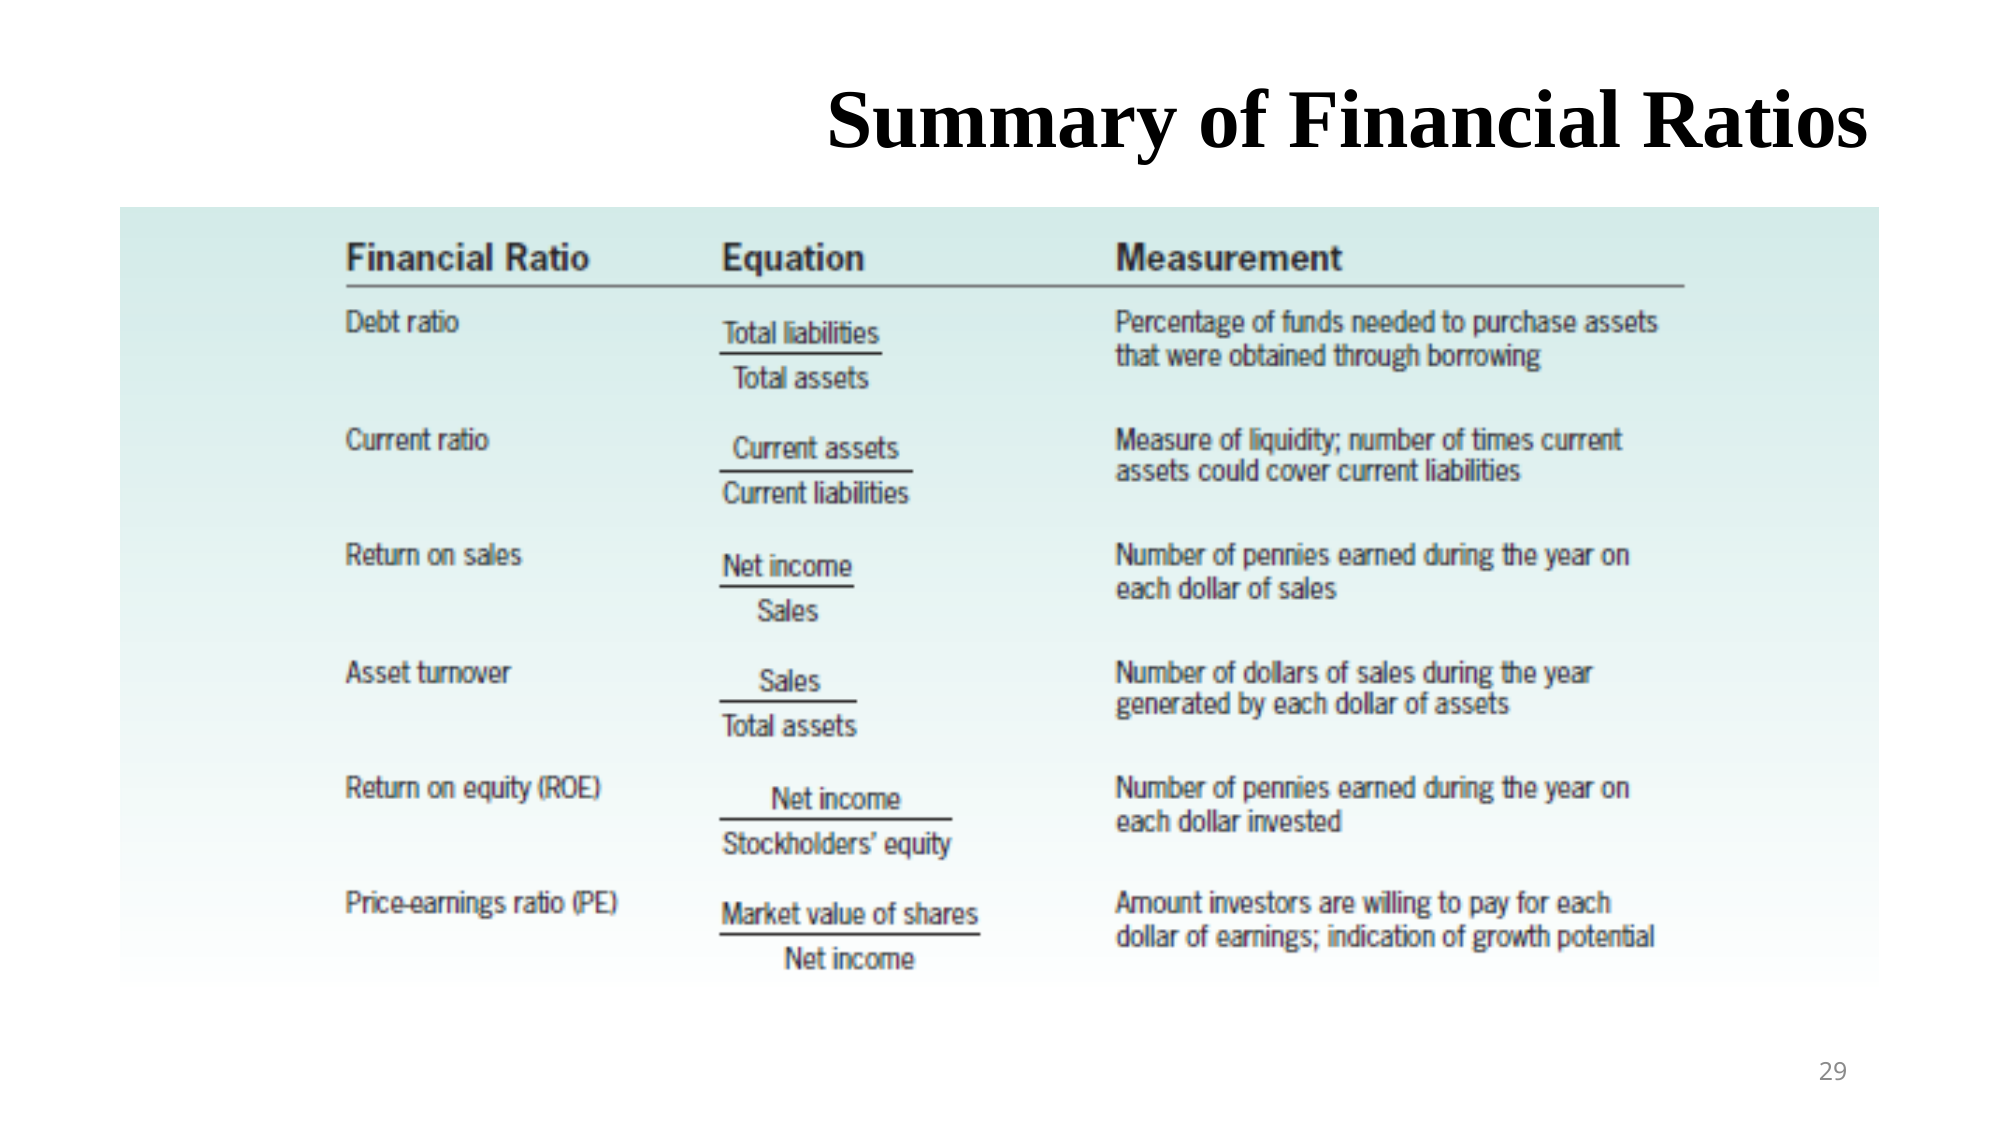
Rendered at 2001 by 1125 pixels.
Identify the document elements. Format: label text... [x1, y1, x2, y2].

slide_number 29 [1412, 1042, 1863, 1103]
title Summary of Financial Ratios [811, 60, 1939, 180]
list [120, 207, 1879, 987]
